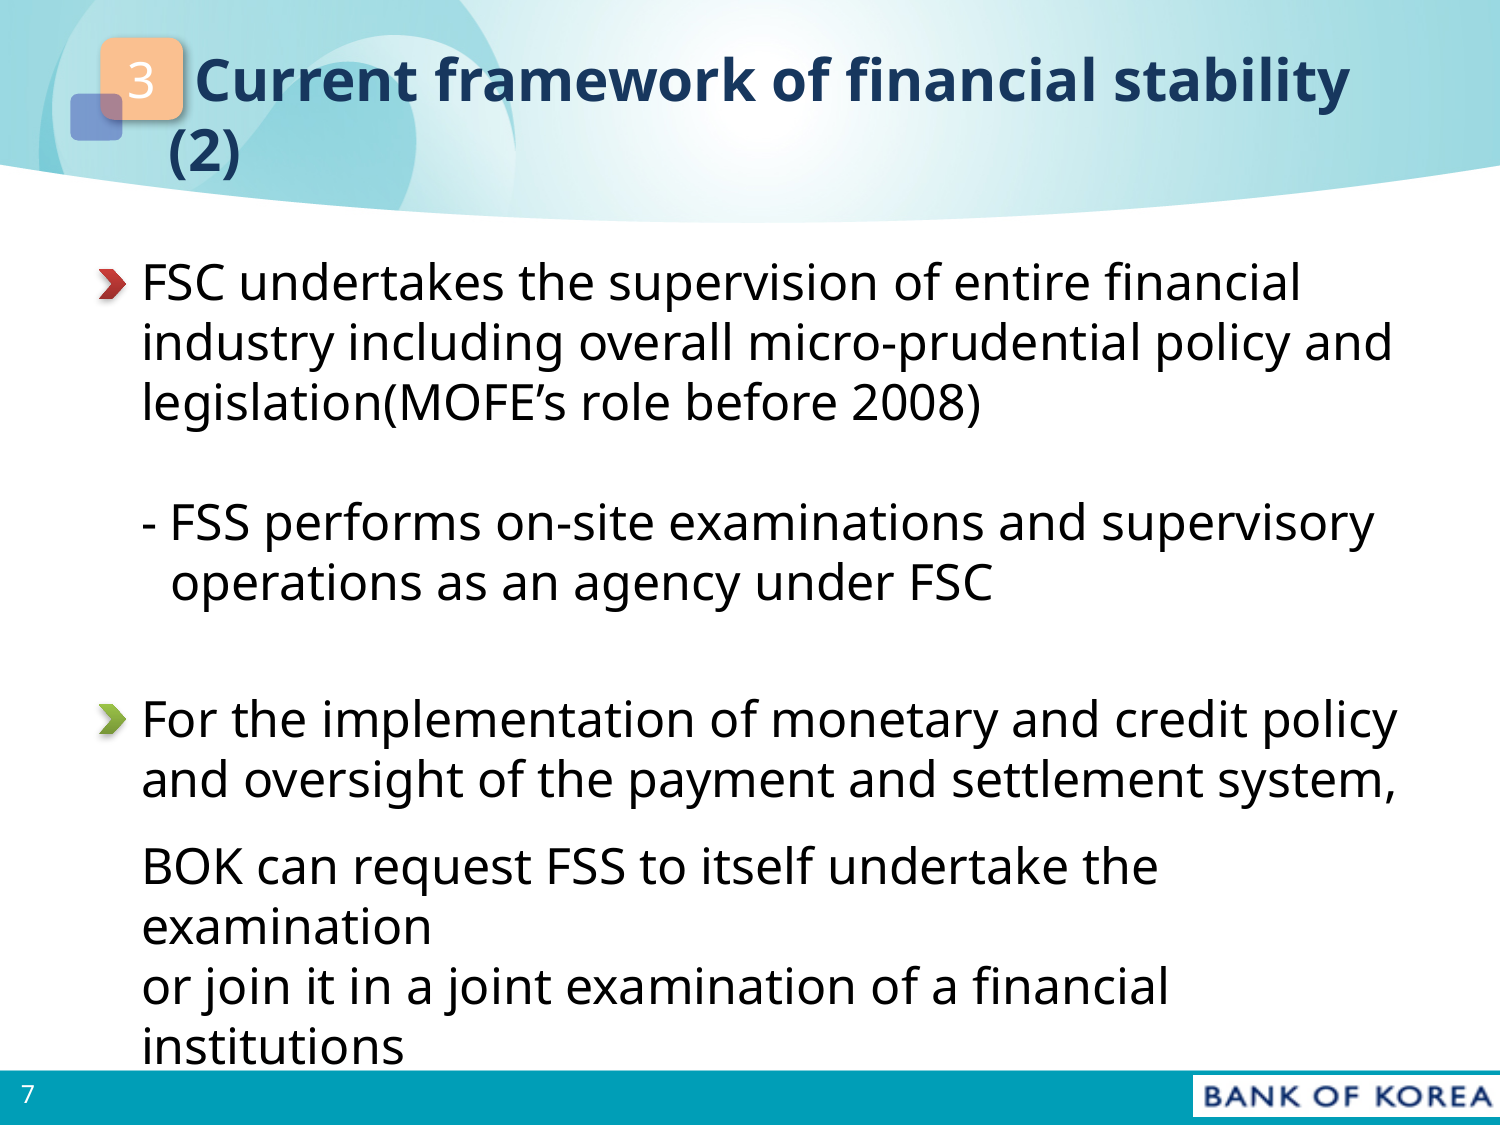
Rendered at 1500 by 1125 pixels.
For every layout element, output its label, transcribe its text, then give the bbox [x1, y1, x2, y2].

text_box [98, 268, 126, 299]
text_box FSC undertakes the supervision of entire financial industry including overall micro-prudential policy and legislation(MOFE’s role before 2008) - FSS performs on-site examinations and supervisory operations as an agency under FSC [126, 243, 1424, 619]
picture [0, 0, 1500, 1125]
text_box [98, 704, 126, 735]
text_box For the implementation of monetary and credit policy and oversight of the payment and settlement system, BOK can request FSS to itself undertake the examination or join it in a joint examination of a financial institutions [126, 680, 1459, 1082]
slide_number 6 [5, 1065, 356, 1125]
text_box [70, 35, 1436, 141]
